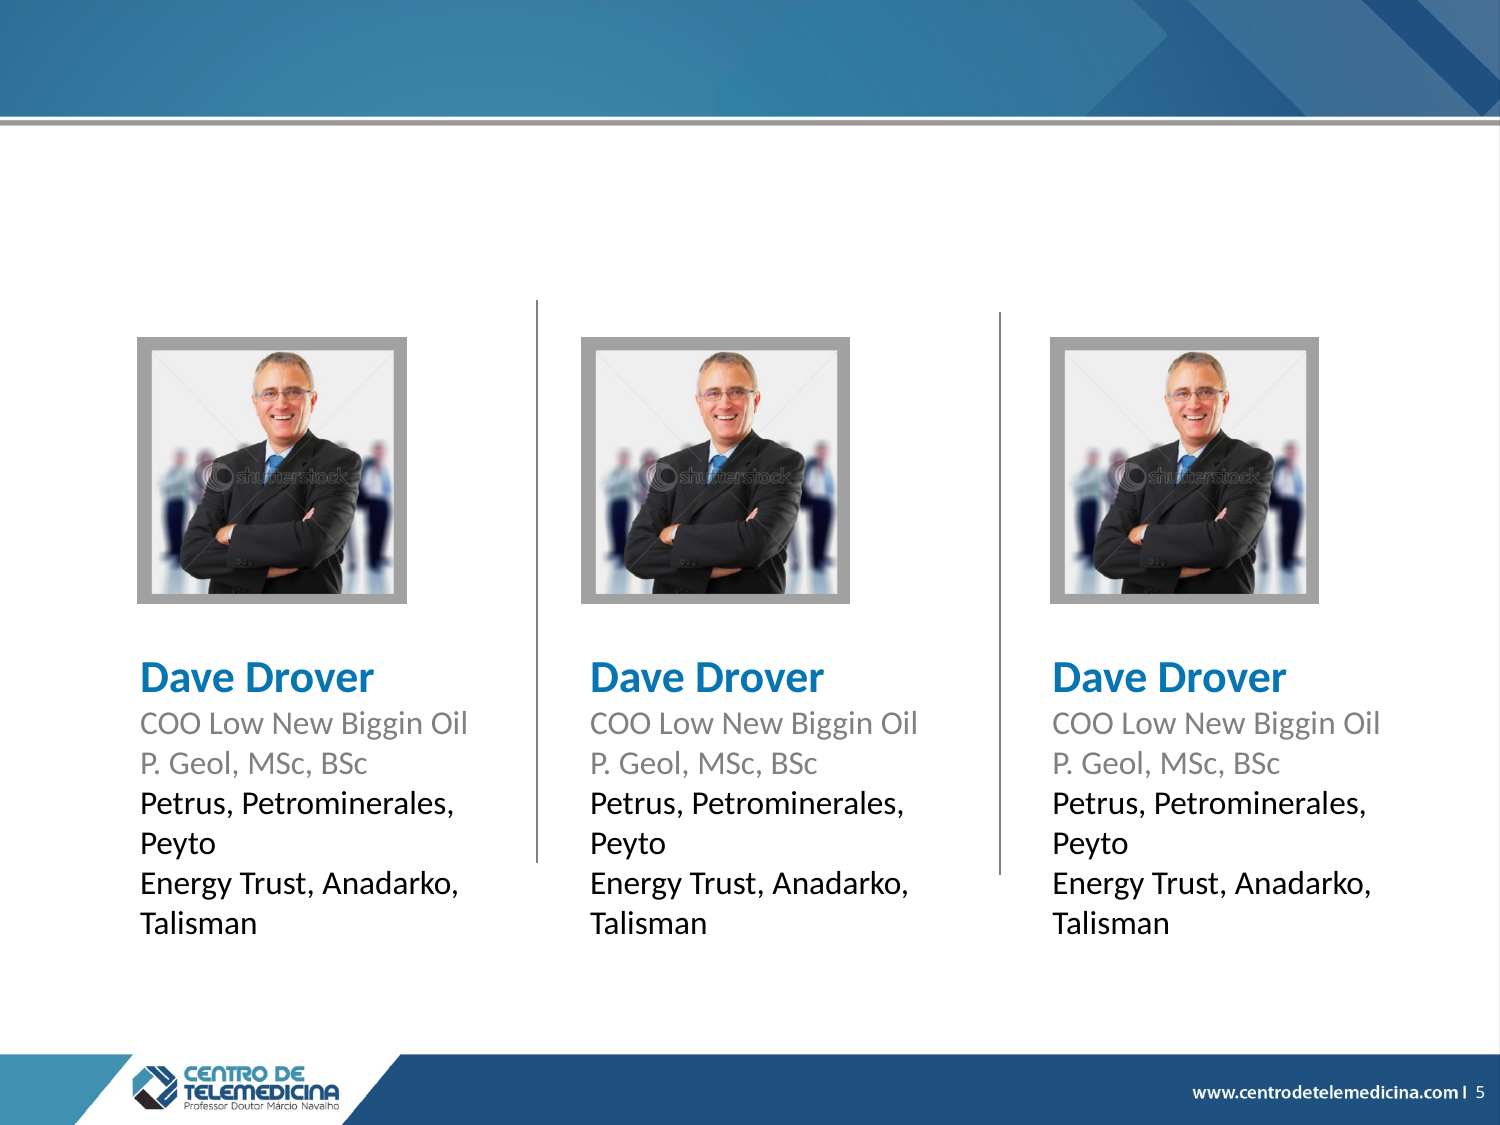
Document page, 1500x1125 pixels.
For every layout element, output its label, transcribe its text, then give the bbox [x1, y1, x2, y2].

text_box Dave Drover COO Low New Biggin Oil P. Geol, MSc, BSc Petrus, Petrominerales, Peyto Energy Trust, Anadarko, Talisman [575, 624, 1000, 963]
picture [0, 0, 1500, 1125]
slide_number 5 [1449, 1074, 1500, 1113]
text_box Dave Drover COO Low New Biggin Oil P. Geol, MSc, BSc Petrus, Petrominerales, Peyto Energy Trust, Anadarko, Talisman [1037, 624, 1463, 963]
text_box Dave Drover COO Low New Biggin Oil P. Geol, MSc, BSc Petrus, Petrominerales, Peyto Energy Trust, Anadarko, Talisman [125, 624, 550, 963]
